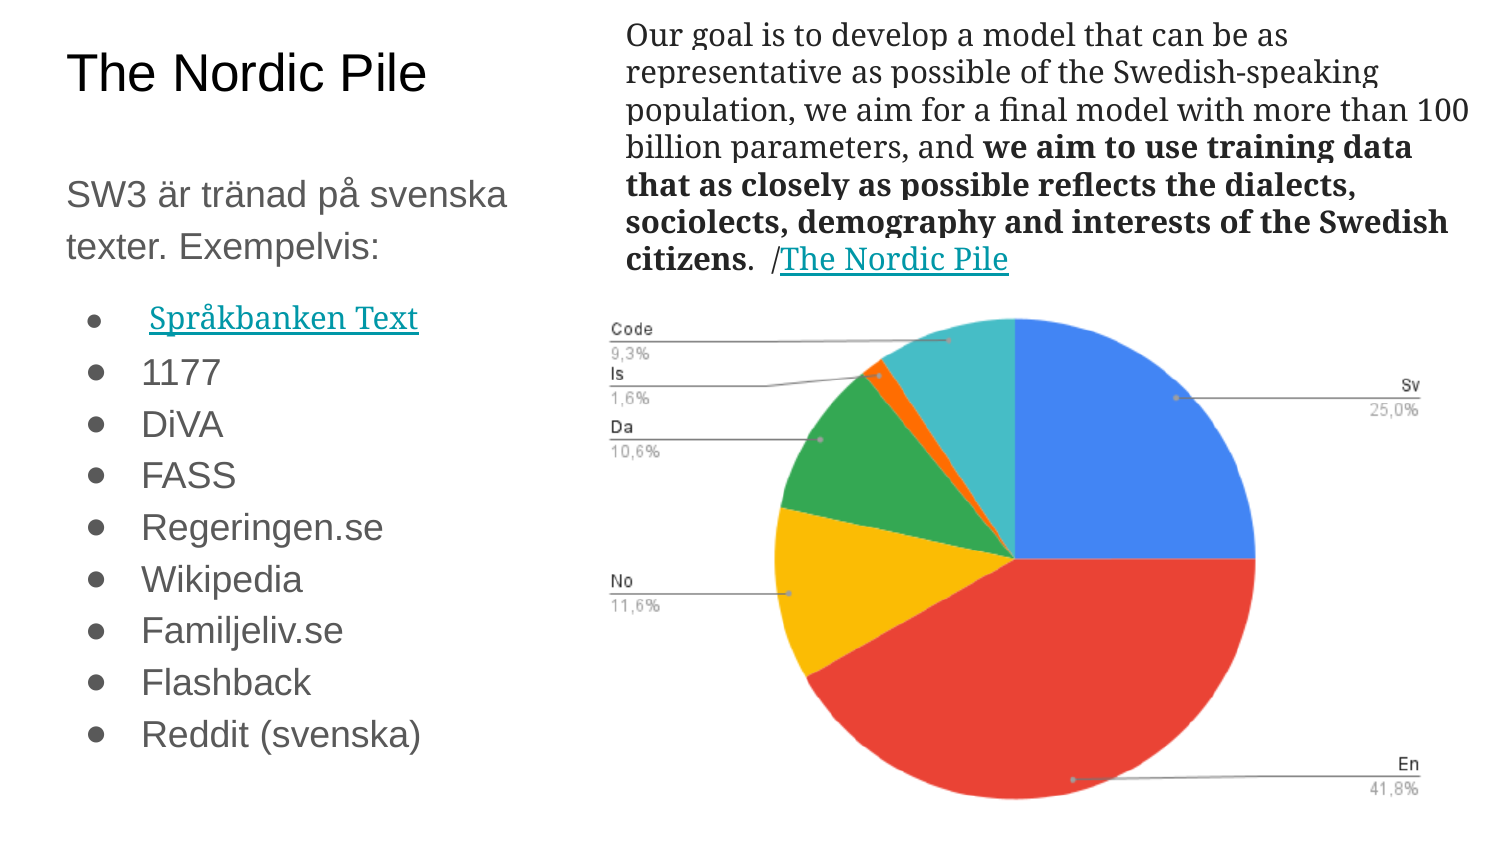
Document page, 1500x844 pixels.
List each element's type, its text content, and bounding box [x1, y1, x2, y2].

title The Nordic Pile [51, 23, 512, 117]
picture [545, 257, 1500, 844]
text_box Our goal is to develop a model that can be as representative as possible of the Swedish-speaking population, we aim for a final model with more than 100 billion parameters, and we aim to use training data that as closely as possible reflects the dialects, sociolects, demography and interests of the Swedish citizens. /The Nordic Pile [610, 0, 1490, 255]
list SW3 är tränad på svenska texter. Exempelvis: Språkbanken Text 1177 DiVA FASS Regeringen.se Wikipedia Familjeliv.se Flashback Reddit (svenska) [51, 148, 576, 821]
